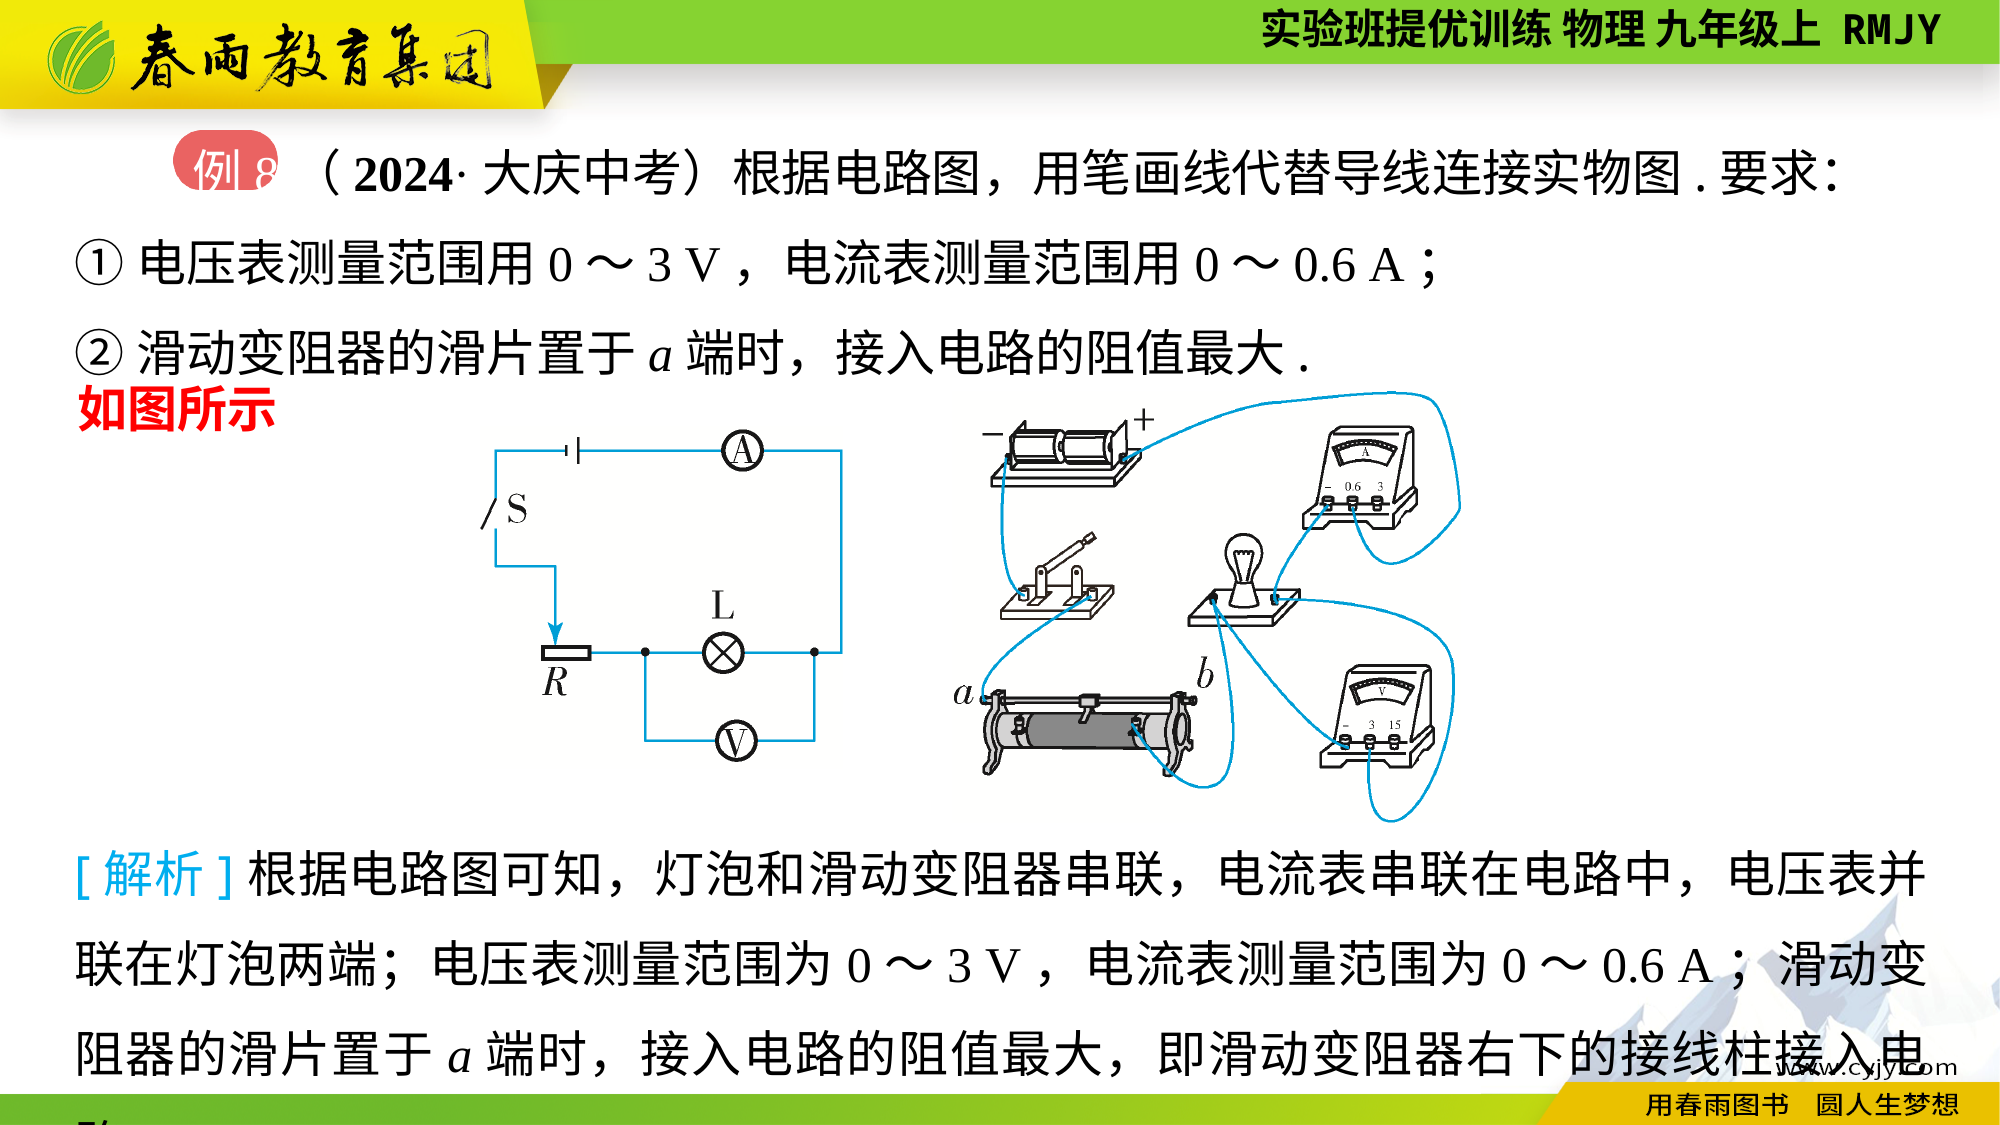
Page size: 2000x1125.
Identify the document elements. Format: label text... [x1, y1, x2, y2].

text_box 如图所示 [62, 369, 293, 445]
picture [0, 0, 2000, 1125]
text_box [解析]根据电路图可知，灯泡和滑动变阻器串联，电流表串联在电路中，电压表并联在灯泡两端；电压表测量范围为0～3 V，电流表测量范围为0～0.6 A；滑动变阻器的滑片置于a端时，接入电路的阻值最大，即滑动变阻器右下的接线柱接入电路. [59, 804, 1944, 1125]
list 例8（2024·大庆中考）根据电路图，用笔画线代替导线连接实物图.要求： ①电压表测量范围用0～3 V，电流表测量范围用0～0.6 A； ②滑动变阻器的滑片置于a端时，接入电路的阻值最大. [59, 103, 1944, 472]
